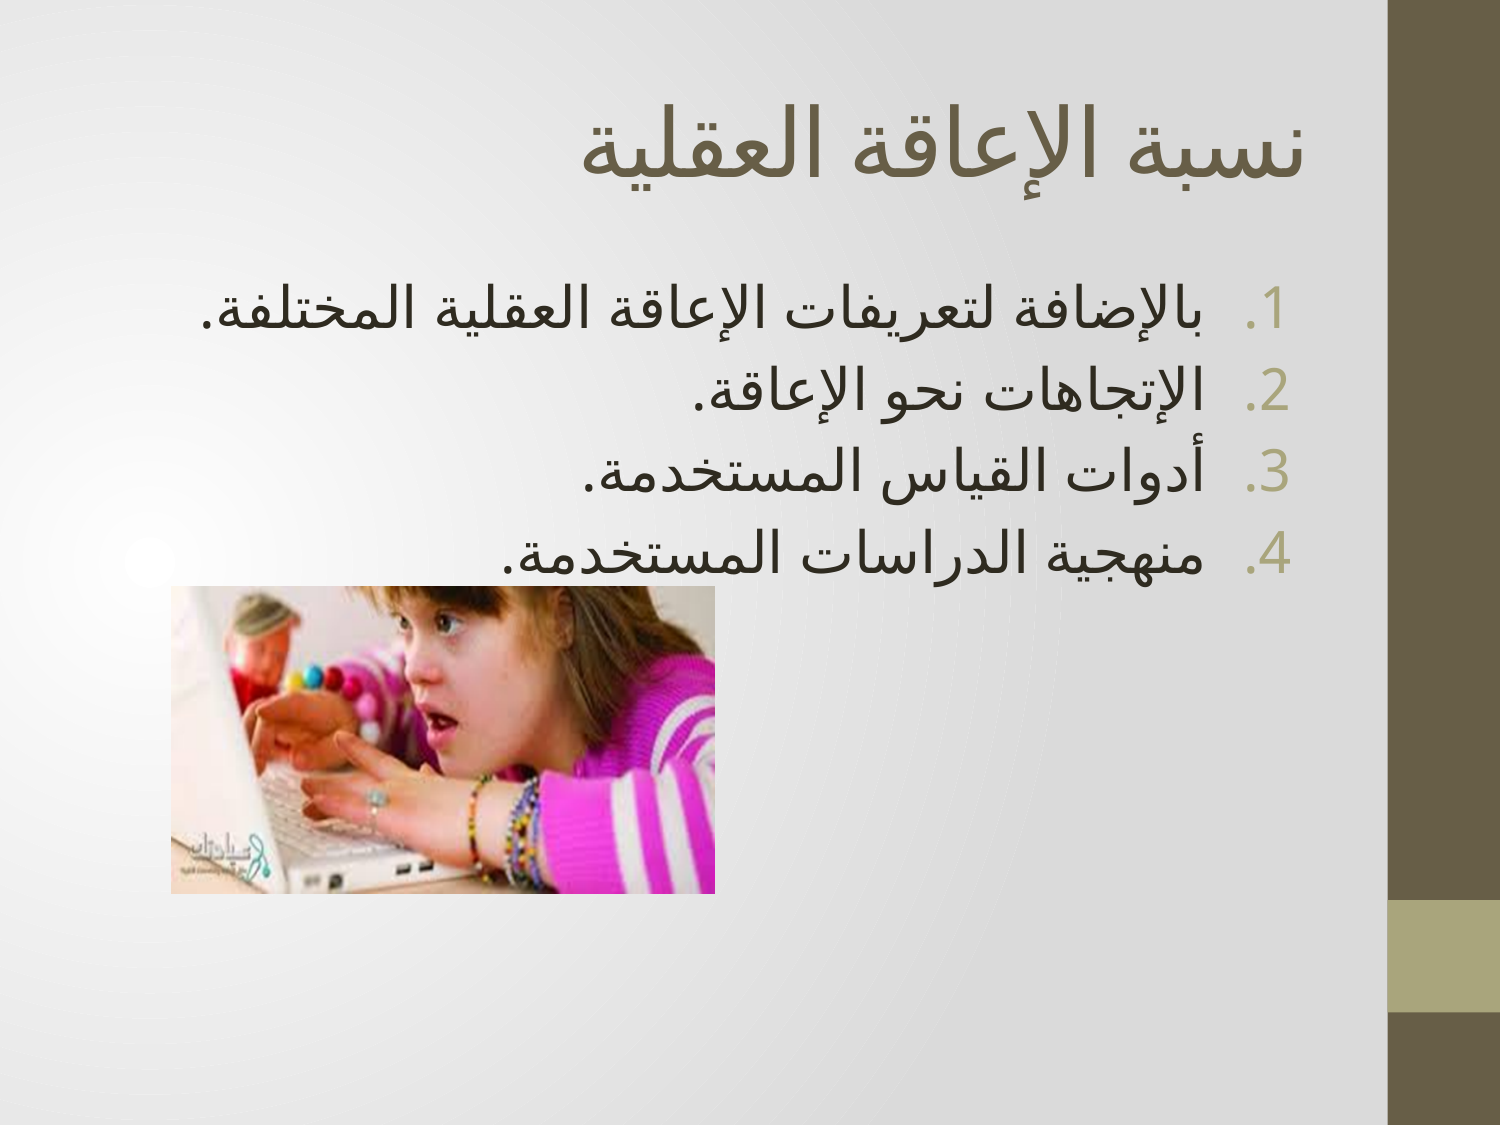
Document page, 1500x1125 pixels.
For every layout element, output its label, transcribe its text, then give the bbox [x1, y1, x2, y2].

picture [170, 585, 716, 894]
title نسبة الإعاقة العقلية [75, 45, 1325, 233]
list بالإضافة لتعريفات الإعاقة العقلية المختلفة. الإتجاهات نحو الإعاقة. أدوات القياس المستخدمة. منهجية الدراسات المستخدمة. [75, 262, 1325, 1050]
